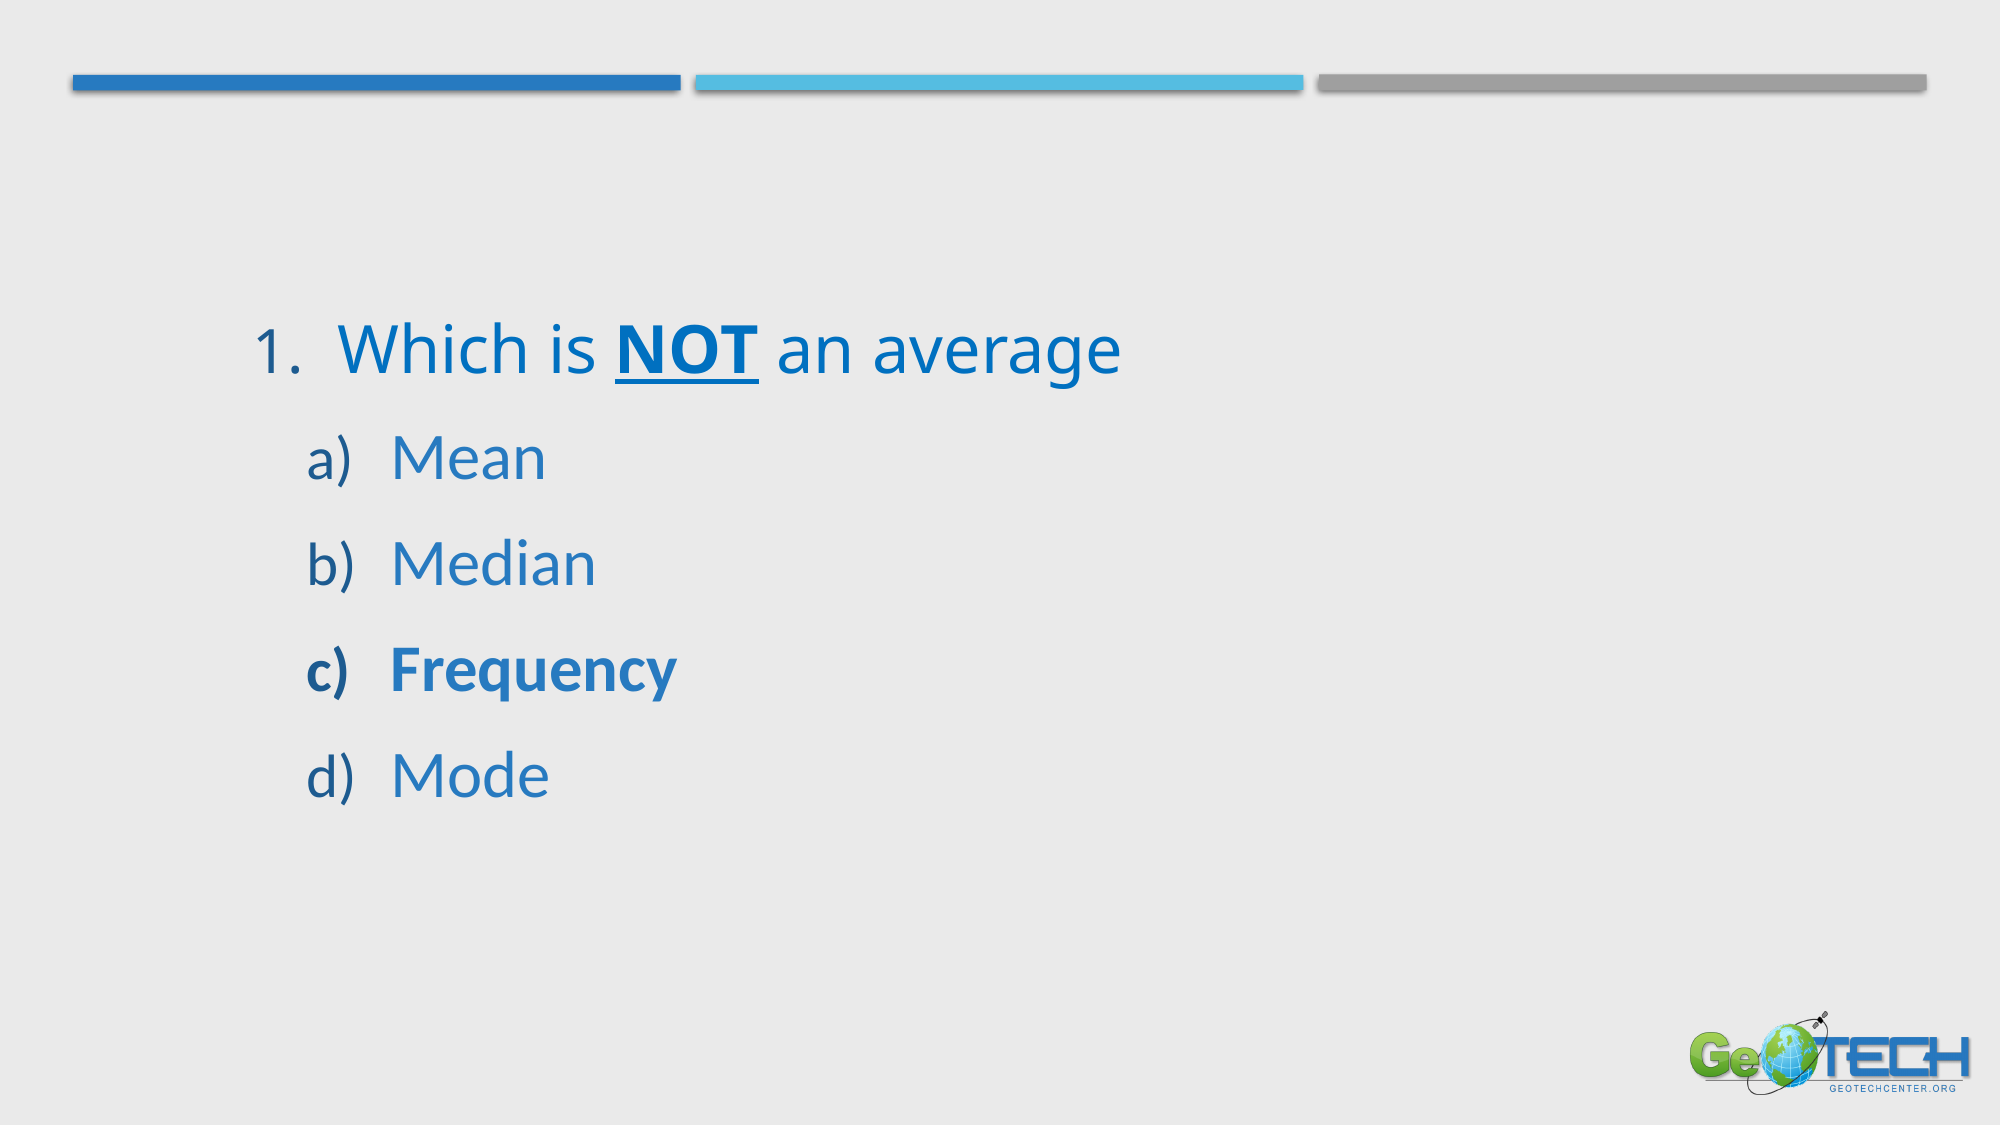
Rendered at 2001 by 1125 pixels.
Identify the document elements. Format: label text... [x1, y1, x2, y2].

list Which is NOT an average Mean Median Frequency Mode [237, 299, 2000, 904]
picture [1688, 1011, 1973, 1095]
